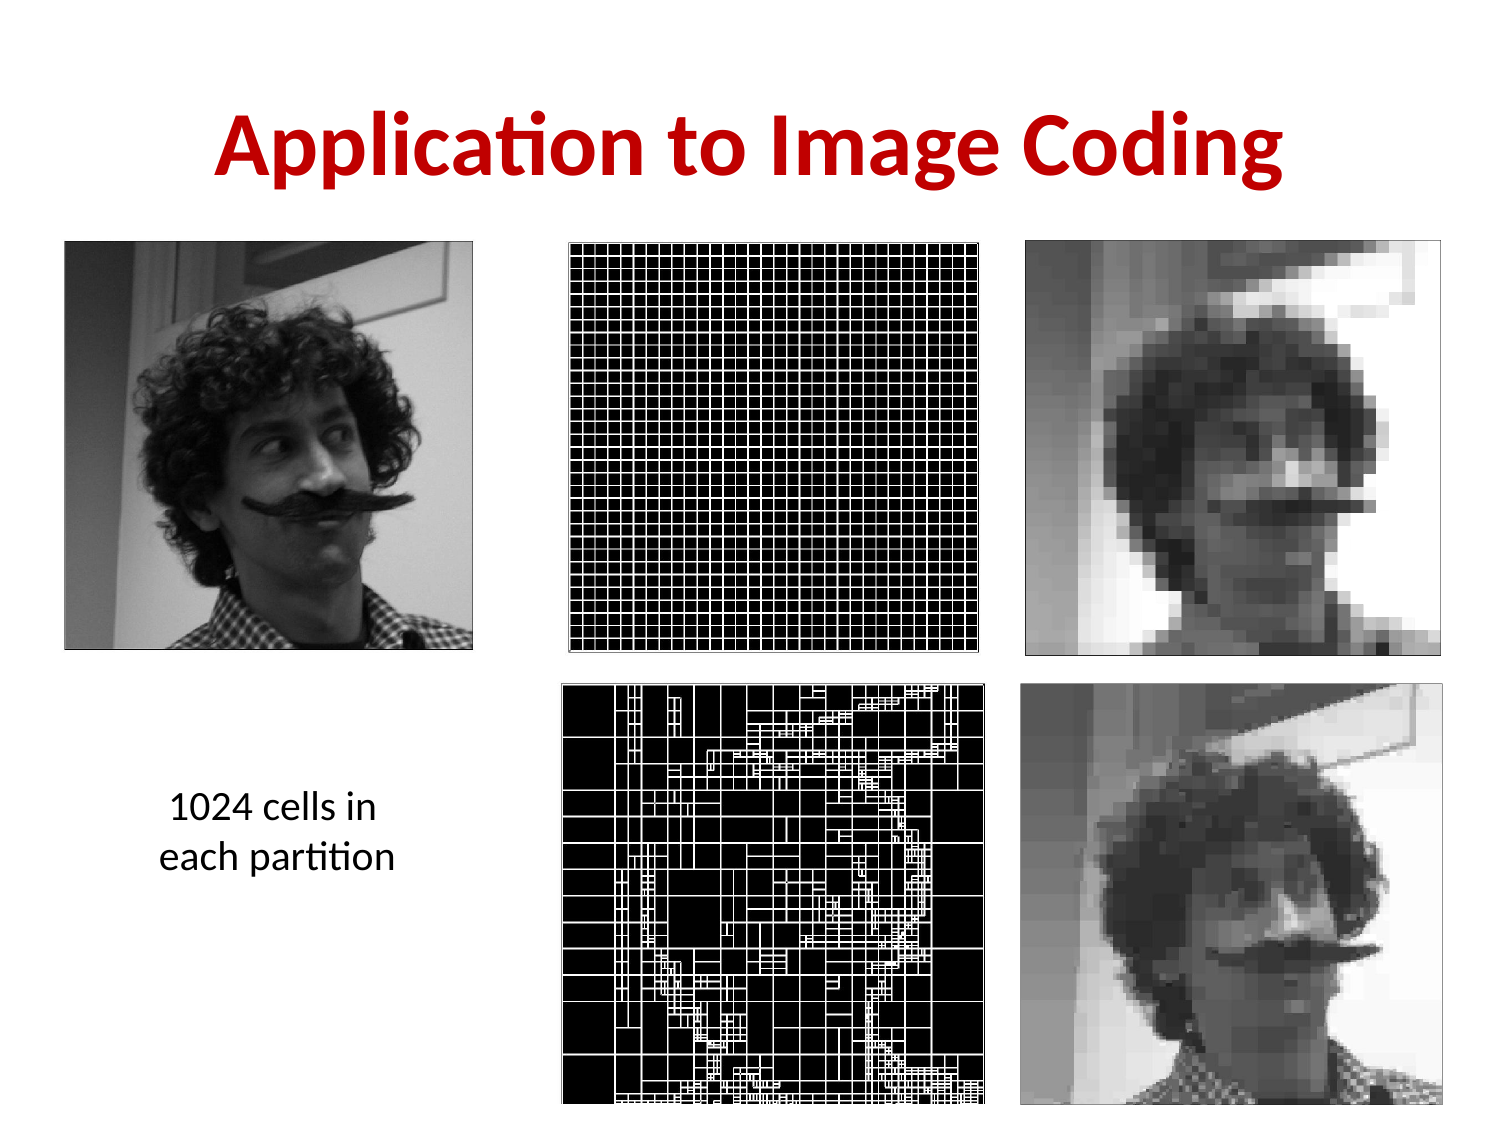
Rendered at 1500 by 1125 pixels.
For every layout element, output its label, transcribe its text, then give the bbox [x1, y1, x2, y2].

title Application to Image Coding [75, 45, 1425, 233]
picture [556, 201, 1463, 1121]
picture [46, 203, 501, 704]
text_box 1024 cells in each partition [144, 771, 411, 887]
